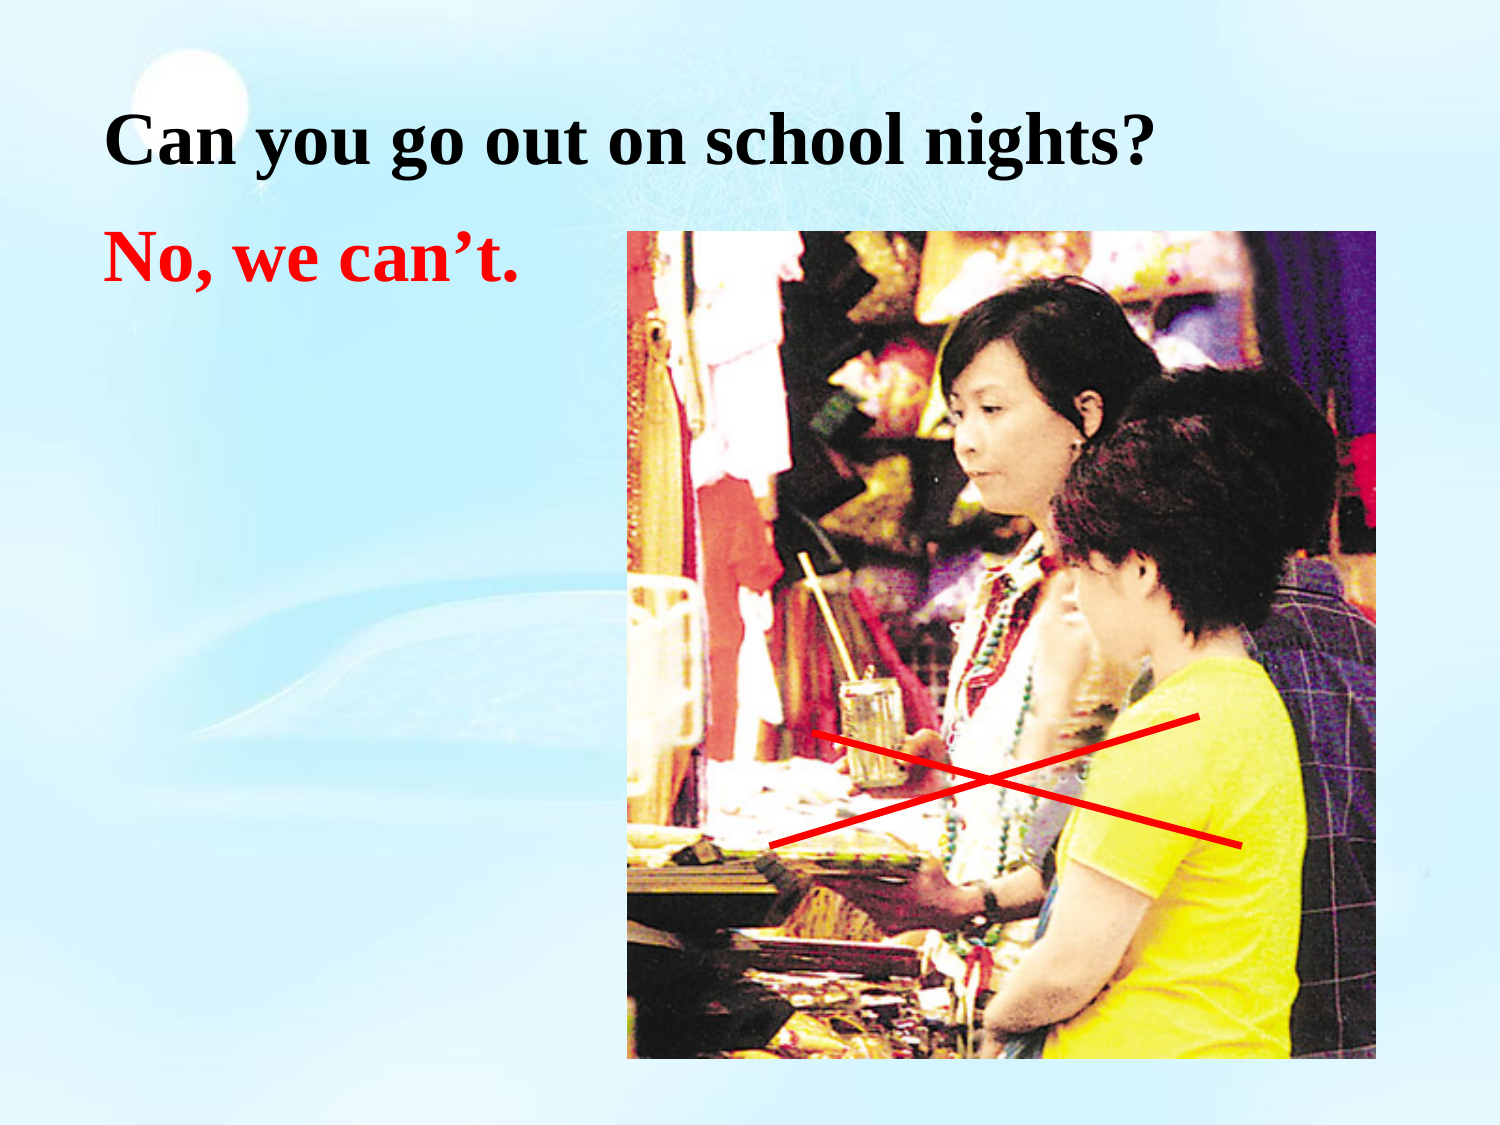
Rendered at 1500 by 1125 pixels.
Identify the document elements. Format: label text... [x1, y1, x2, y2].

picture [0, 0, 1500, 1125]
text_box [769, 715, 1243, 847]
list Can you go out on school nights? No, we can’t. [88, 54, 1235, 398]
